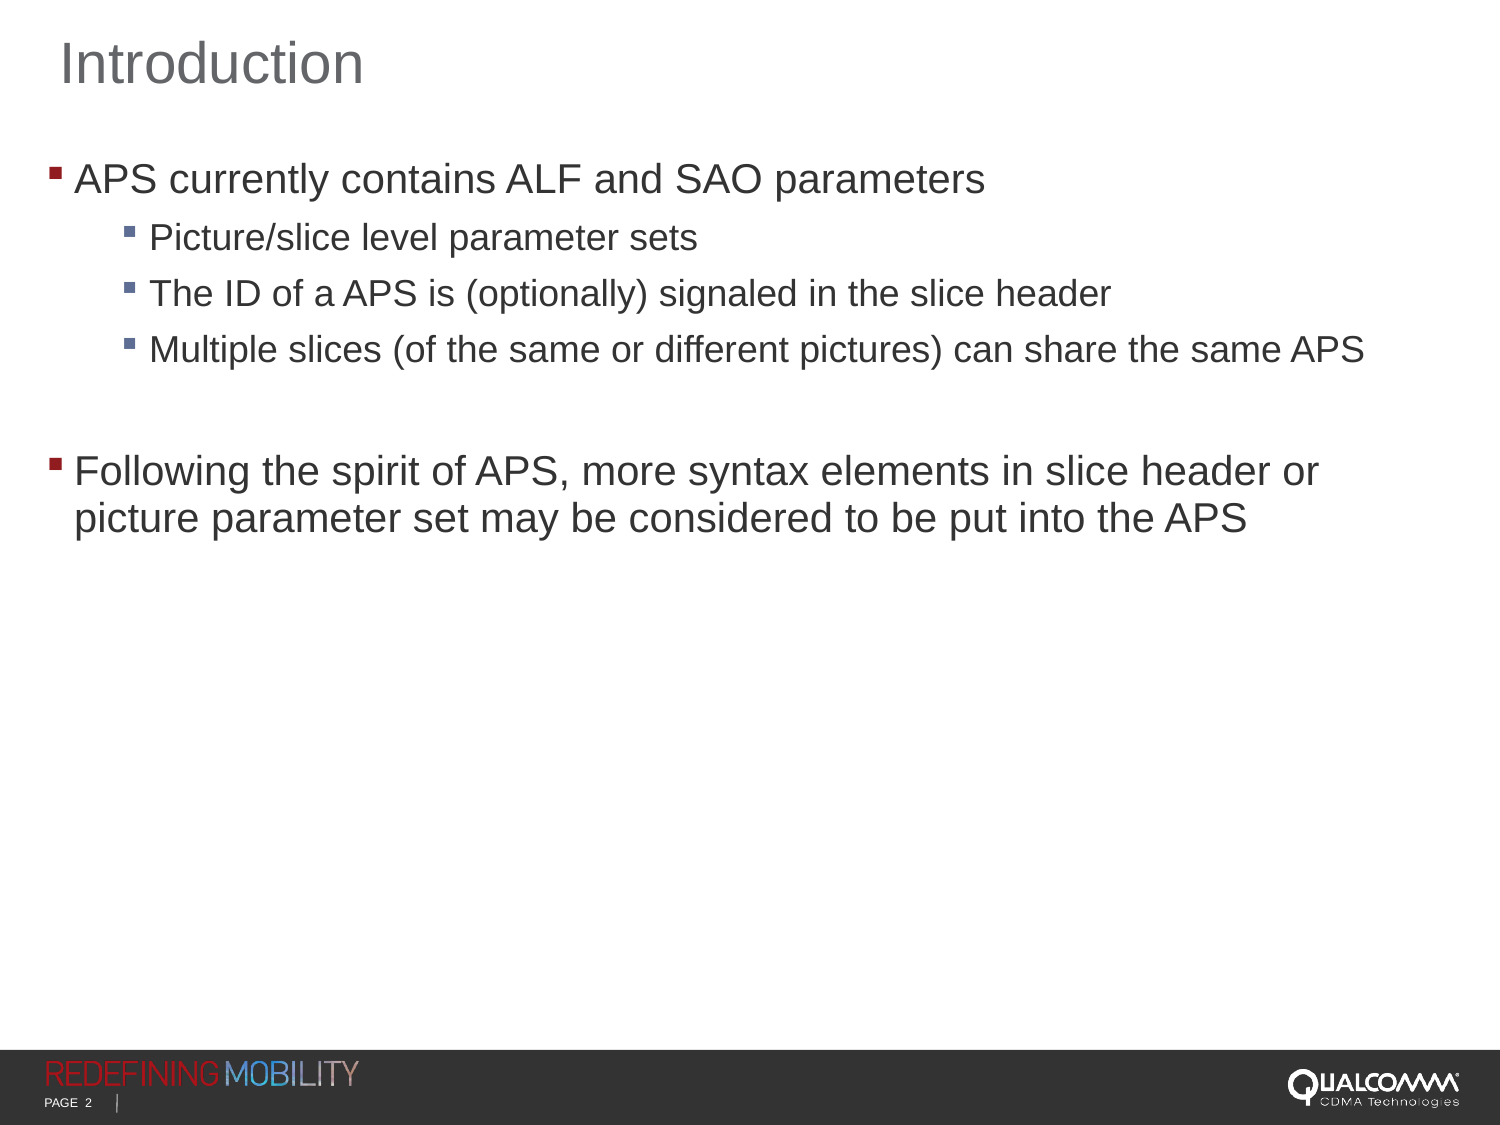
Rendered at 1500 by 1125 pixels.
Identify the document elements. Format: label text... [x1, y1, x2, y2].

title Introduction [44, 20, 1483, 113]
picture [31, 1049, 369, 1098]
list APS currently contains ALF and SAO parameters Picture/slice level parameter sets The ID of a APS is (optionally) signaled in the slice header Multiple slices (of the same or different pictures) can share the same APS Following the spirit of APS, more syntax elements in slice header or picture parameter set may be considered to be put into the APS [30, 148, 1469, 1021]
picture [1278, 1058, 1478, 1114]
